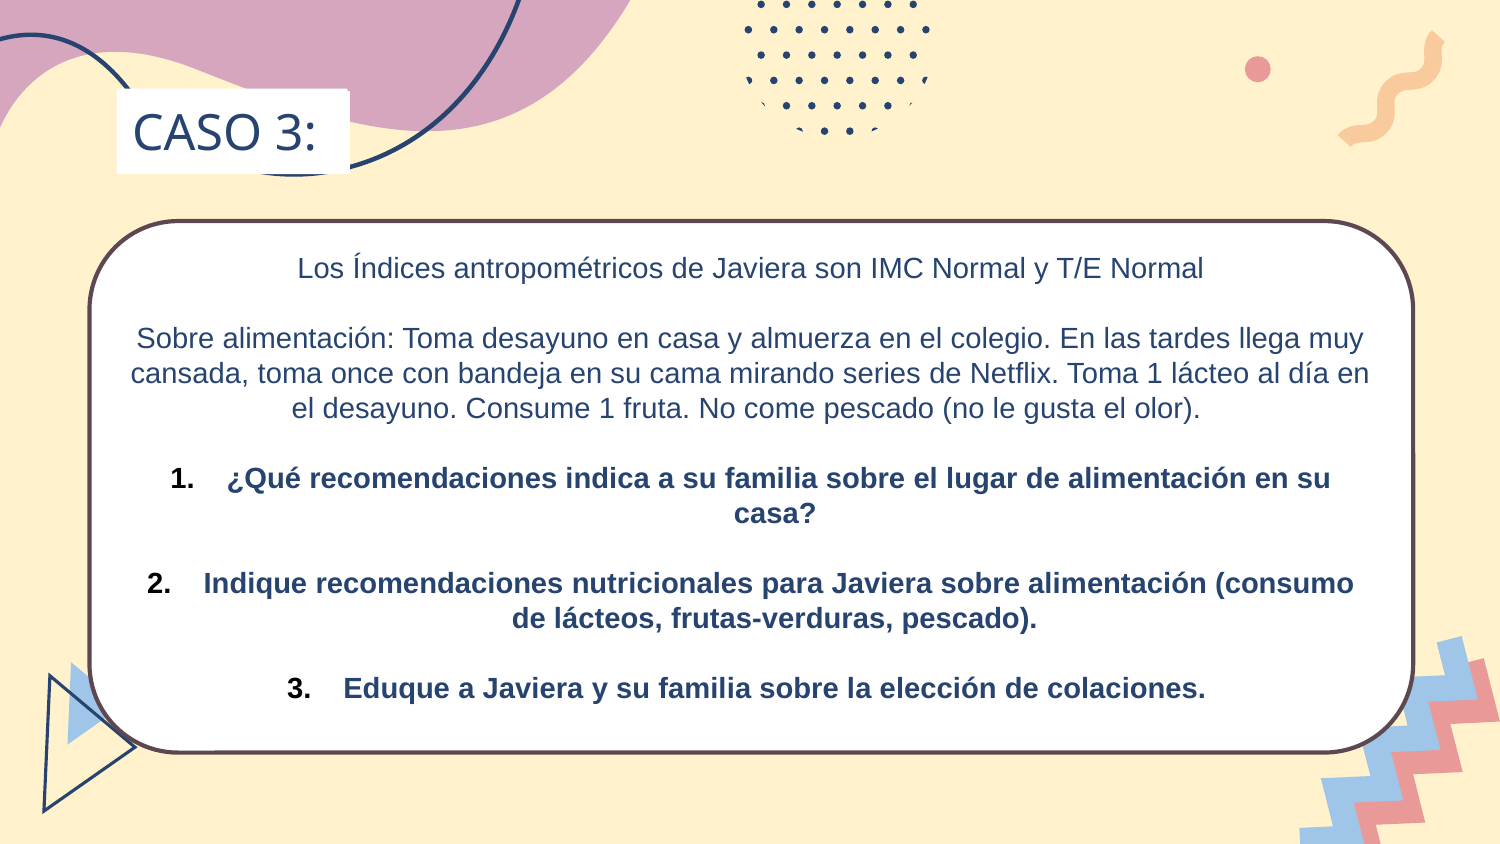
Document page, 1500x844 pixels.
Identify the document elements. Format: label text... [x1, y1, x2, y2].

text_box Los Índices antropométricos de Javiera son IMC Normal y T/E Normal Sobre alimentación: Toma desayuno en casa y almuerza en el colegio. En las tardes llega muy cansada, toma once con bandeja en su cama mirando series de Netflix. Toma 1 lácteo al día en el desayuno. Consume 1 fruta. No come pescado (no le gusta el olor). ¿Qué recomendaciones indica a su familia sobre el lugar de alimentación en su casa? Indique recomendaciones nutricionales para Javiera sobre alimentación (consumo de lácteos, frutas-verduras, pescado). Eduque a Javiera y su familia sobre la elección de colaciones. [87, 218, 1416, 755]
text_box CASO 3: [116, 88, 348, 172]
text_box CASO 1 : [116, 91, 350, 175]
